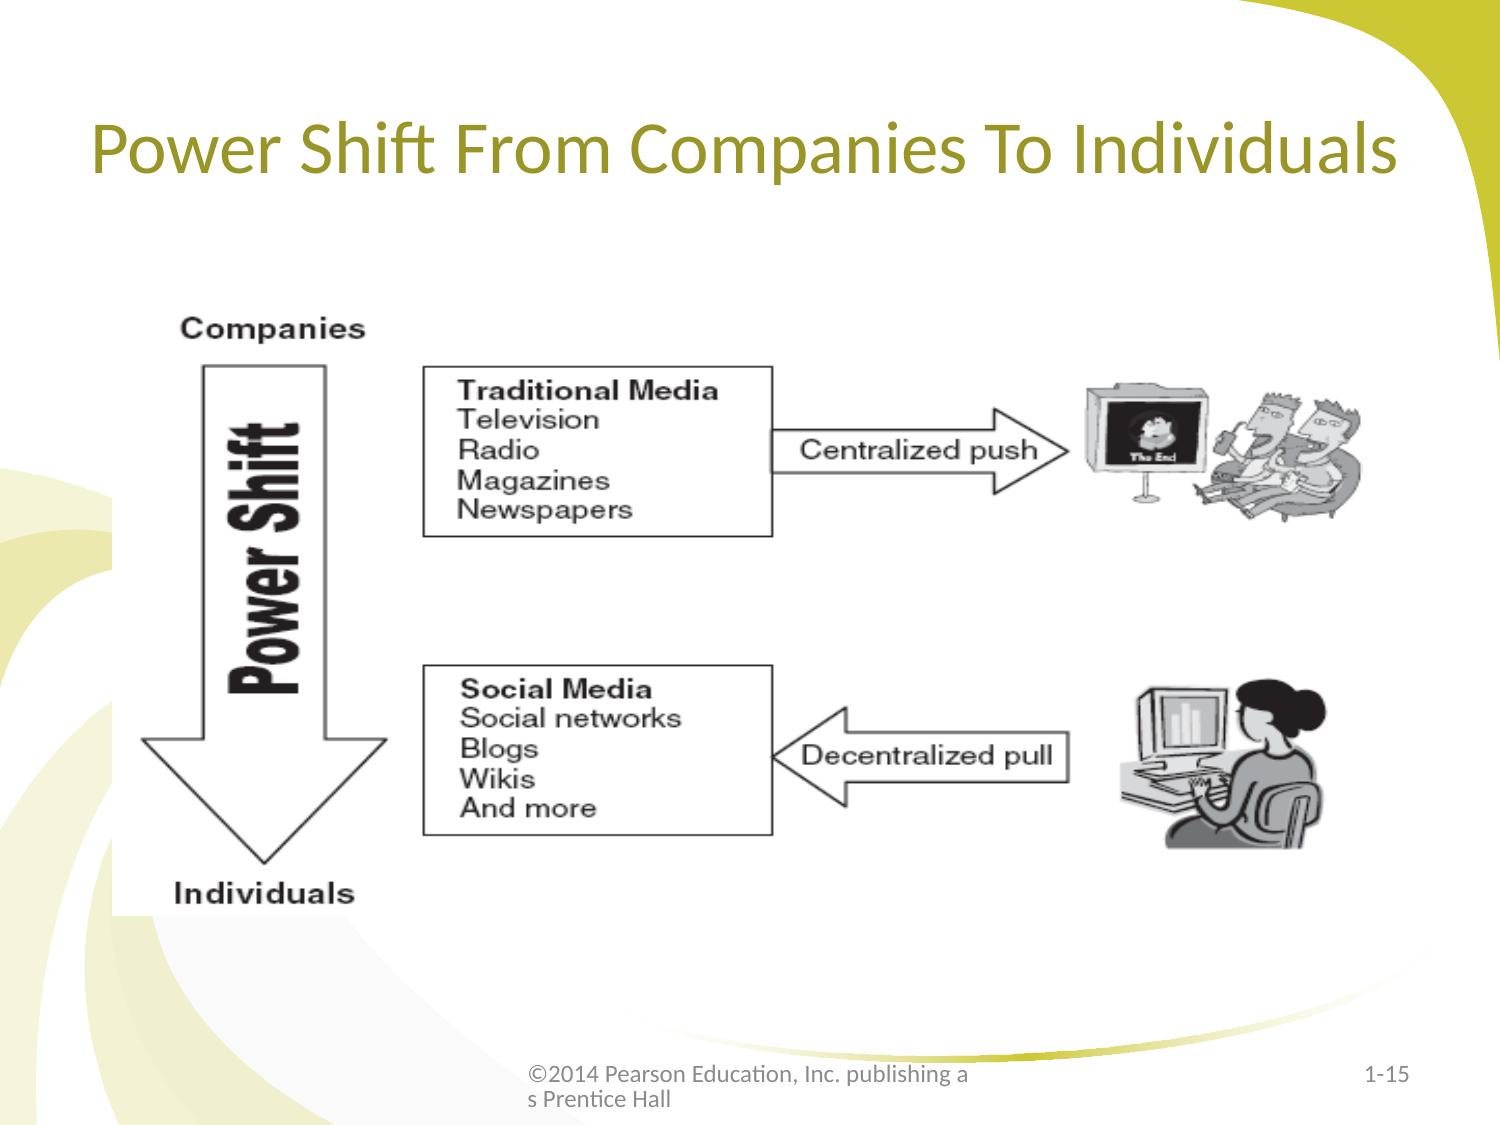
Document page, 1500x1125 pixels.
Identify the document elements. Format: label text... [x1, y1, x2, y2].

slide_number 1-15 [1074, 1042, 1425, 1103]
footer ©2014 Pearson Education, Inc. publishing as Prentice Hall [512, 1042, 988, 1103]
picture [112, 312, 1363, 916]
title Power Shift From Companies To Individuals [75, 50, 1425, 238]
